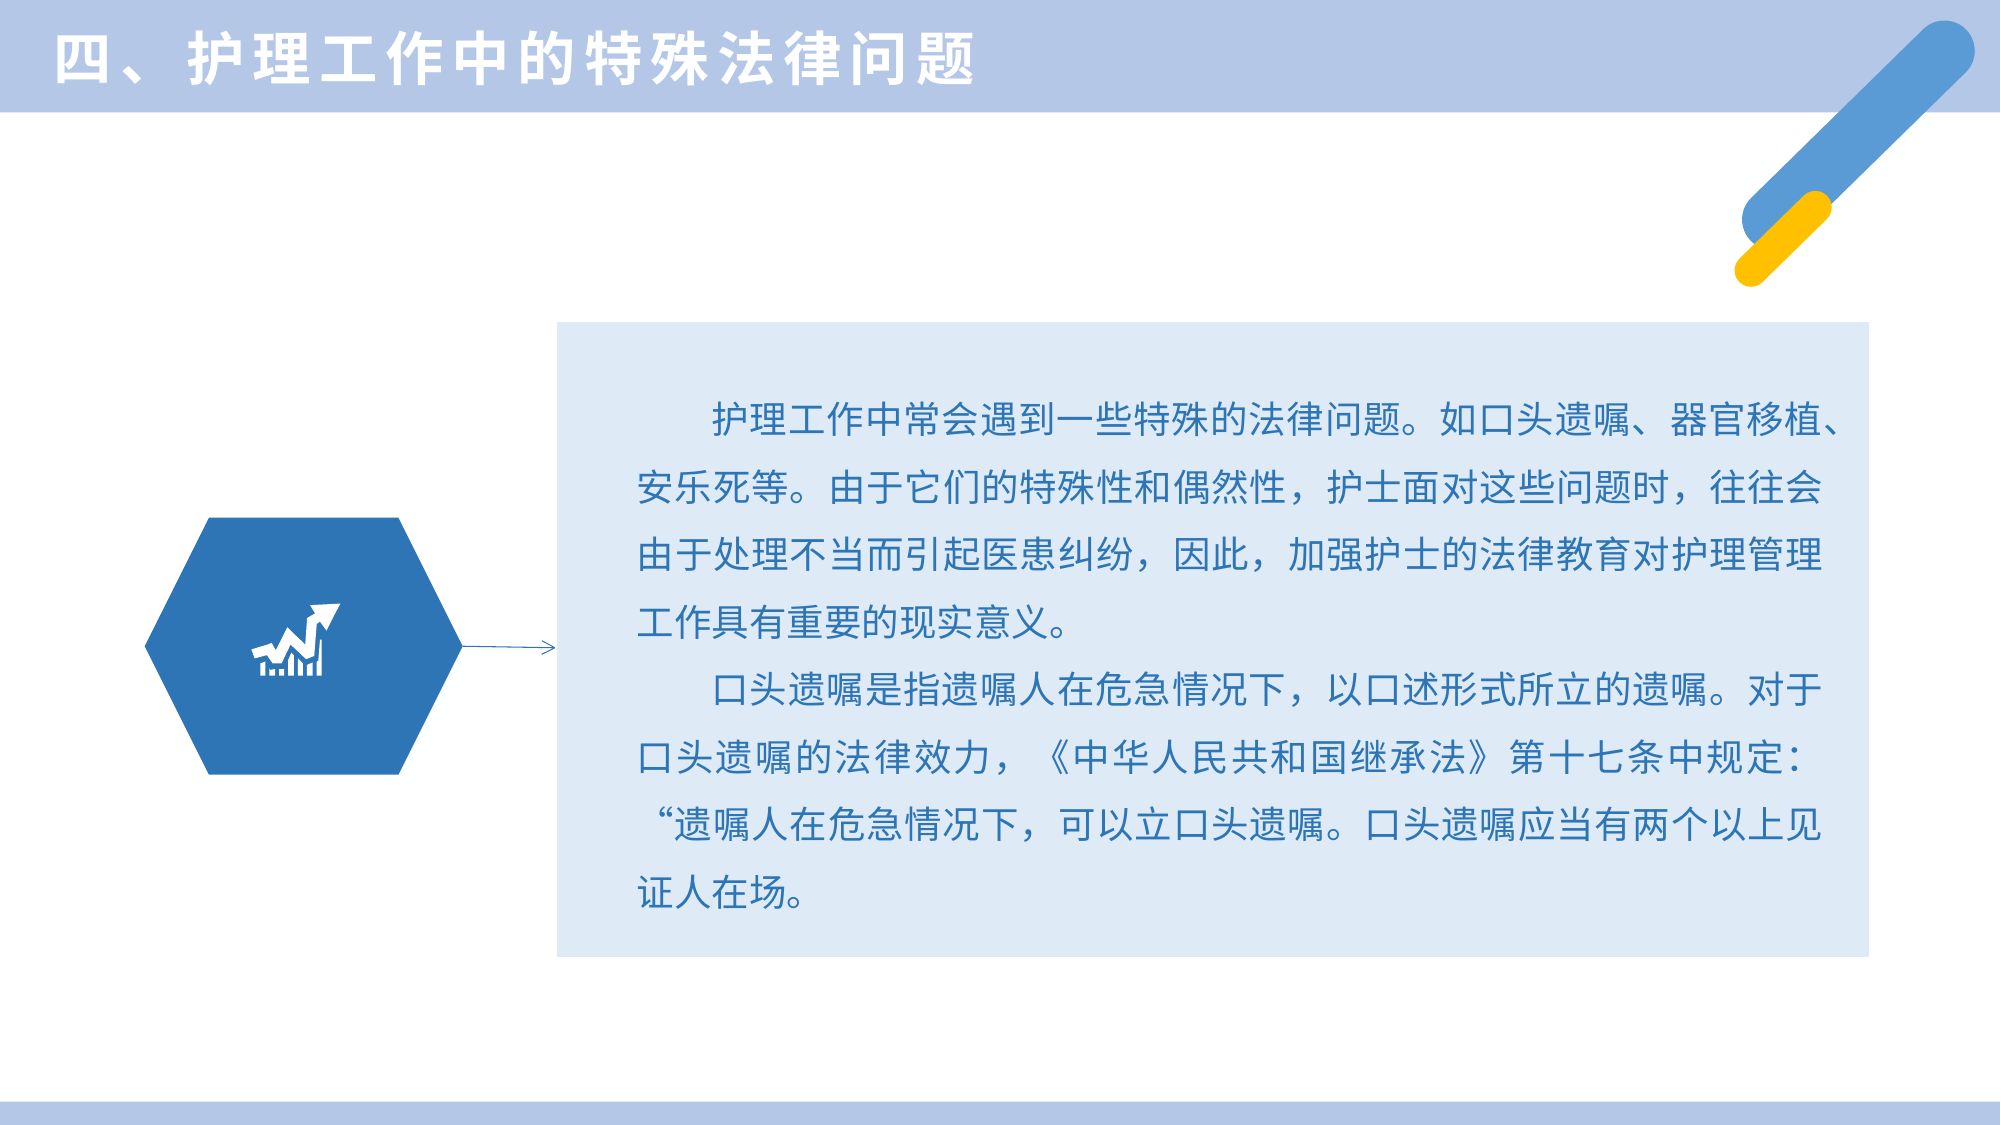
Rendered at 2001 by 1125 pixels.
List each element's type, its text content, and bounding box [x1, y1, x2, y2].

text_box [1678, 116, 2000, 185]
text_box [288, 652, 294, 676]
text_box 护理工作中常会遇到一些特殊的法律问题。如口头遗嘱、器官移植、安乐死等。由于它们的特殊性和偶然性，护士面对这些问题时，往往会由于处理不当而引起医患纠纷，因此，加强护士的法律教育对护理管理工作具有重要的现实意义。 口头遗嘱是指遗嘱人在危急情况下，以口述形式所立的遗嘱。对于口头遗嘱的法律效力，《中华人民共和国继承法》第十七条中规定：“遗嘱人在危急情况下，可以立口头遗嘱。口头遗嘱应当有两个以上见证人在场。 [621, 366, 1839, 922]
text_box [555, 320, 1872, 959]
text_box [251, 603, 341, 664]
text_box [143, 516, 464, 776]
text_box 四、护理工作中的特殊法律问题 [41, 16, 987, 98]
text_box [279, 668, 285, 676]
text_box [306, 662, 313, 676]
text_box [316, 639, 322, 676]
text_box [269, 668, 276, 676]
text_box [297, 658, 303, 676]
text_box [260, 661, 266, 676]
